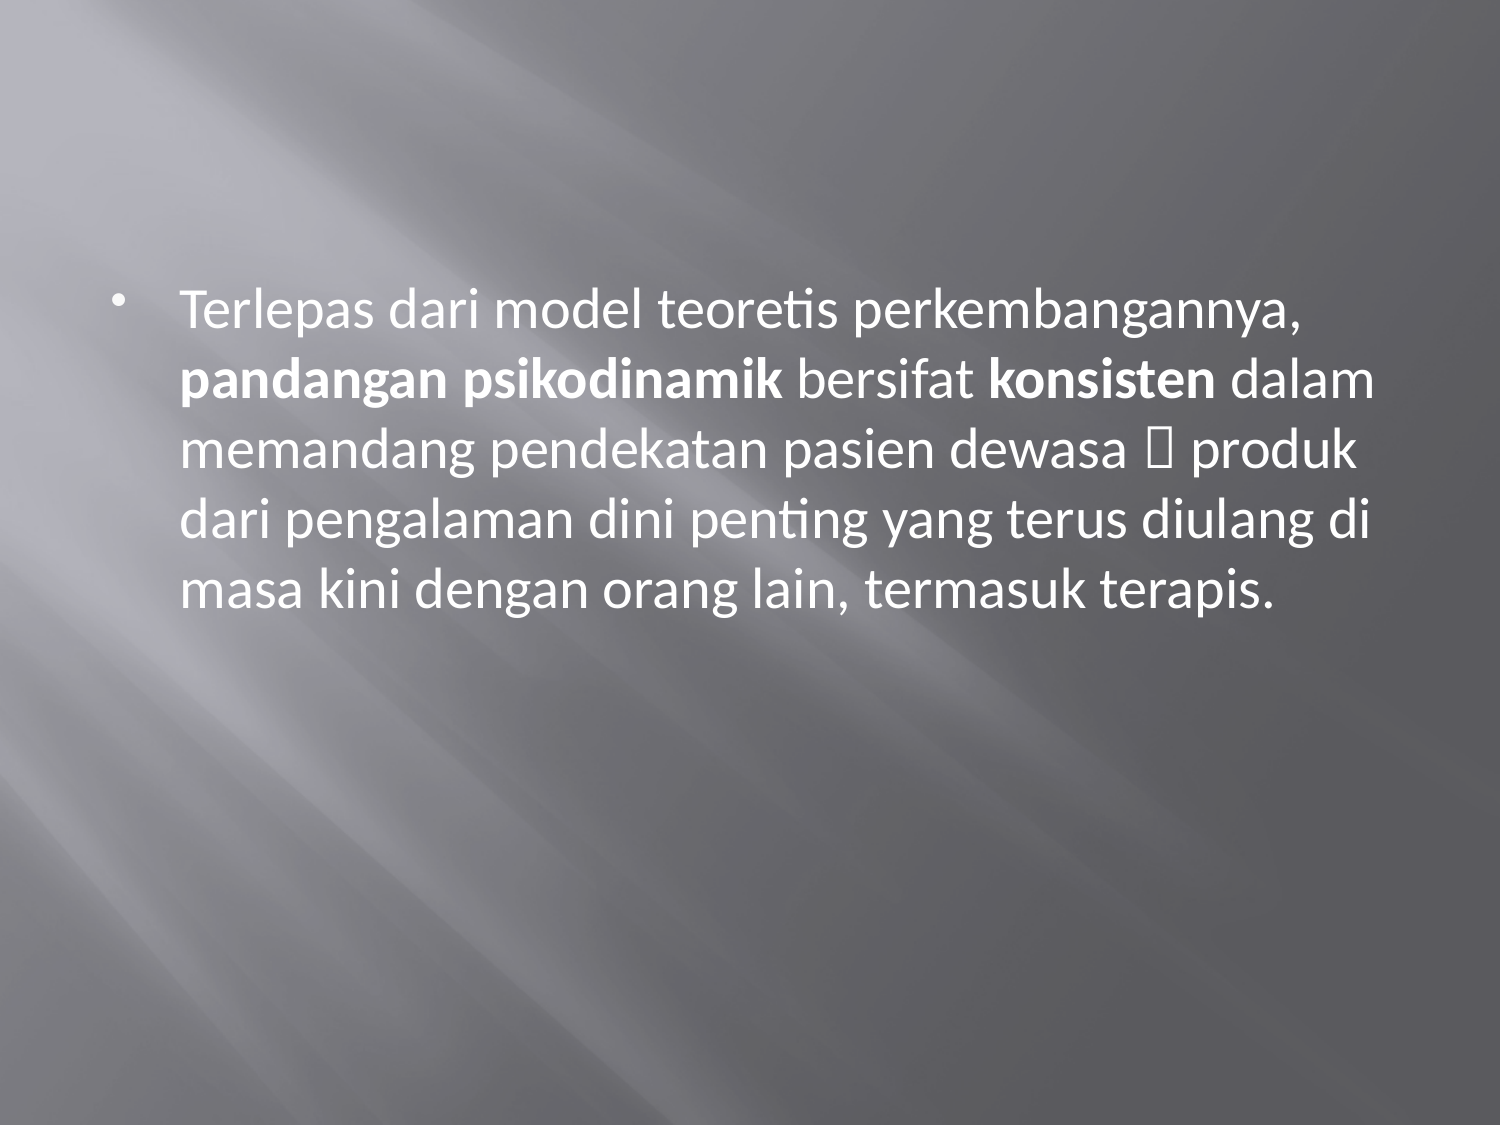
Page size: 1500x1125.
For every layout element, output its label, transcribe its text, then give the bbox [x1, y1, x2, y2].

list Terlepas dari model teoretis perkembangannya, pandangan psikodinamik bersifat konsisten dalam memandang pendekatan pasien dewasa  produk dari pengalaman dini penting yang terus diulang di masa kini dengan orang lain, termasuk terapis. [75, 262, 1425, 1035]
